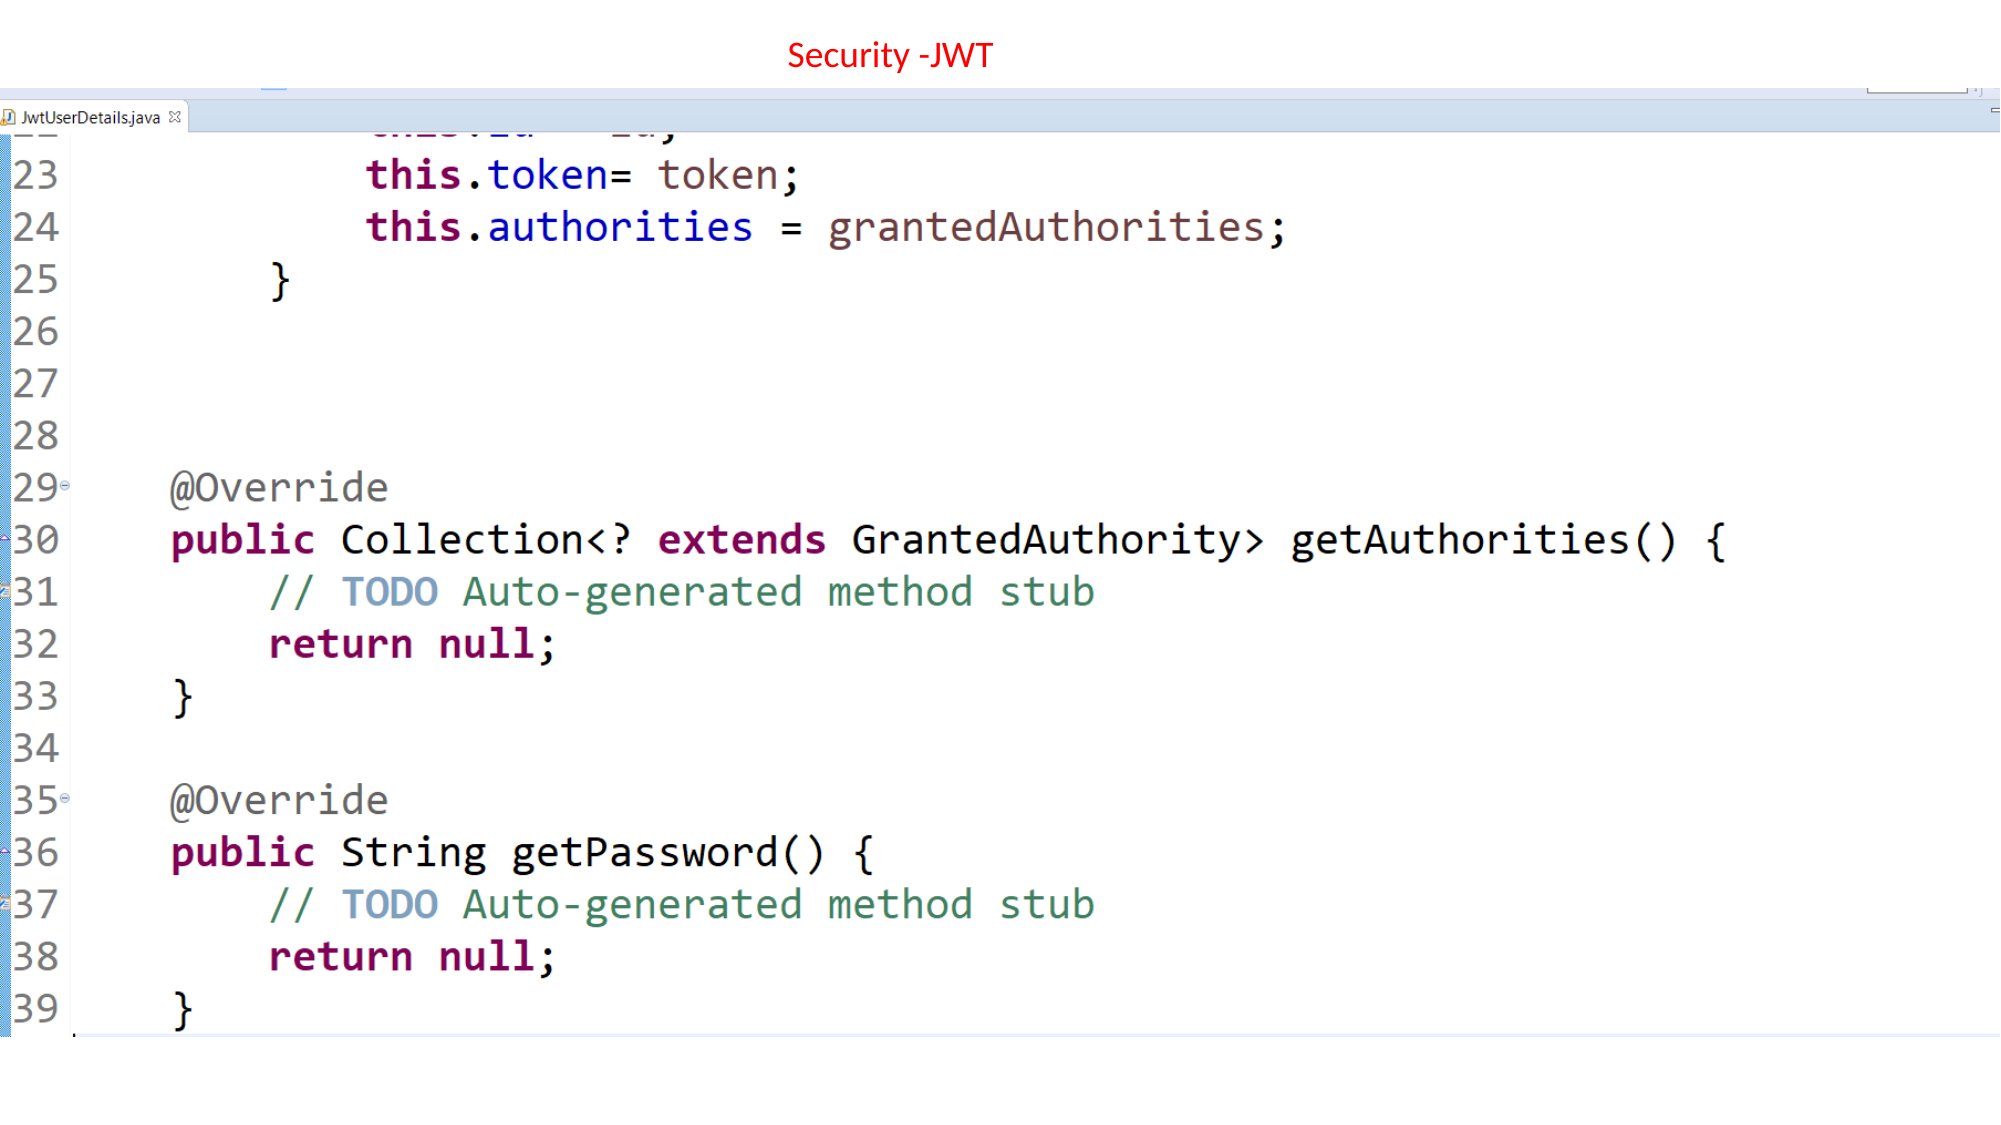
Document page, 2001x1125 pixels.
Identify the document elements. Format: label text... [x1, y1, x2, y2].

picture [0, 88, 2000, 1037]
text_box Security -JWT [368, 16, 1413, 88]
